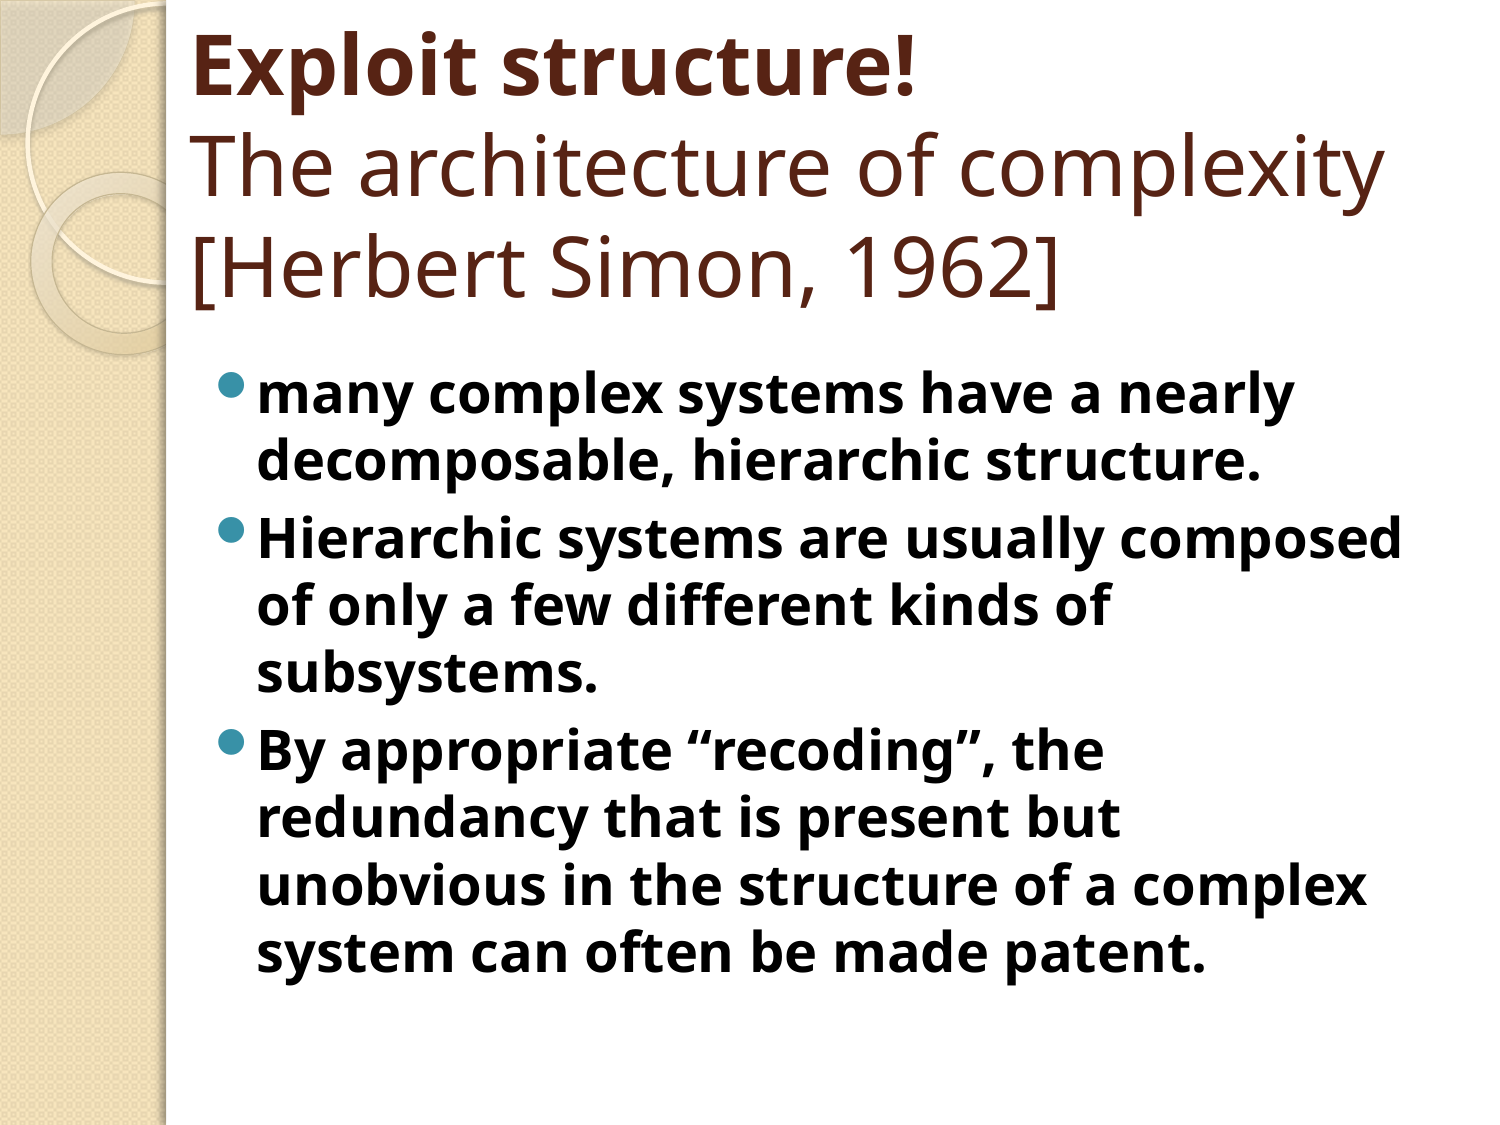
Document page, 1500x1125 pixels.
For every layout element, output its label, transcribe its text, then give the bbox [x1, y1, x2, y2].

title Exploit structure! The architecture of complexity [Herbert Simon, 1962] [174, 0, 1425, 325]
list many complex systems have a nearly decomposable, hierarchic structure. Hierarchic systems are usually composed of only a few different kinds of subsystems. By appropriate “recoding”, the redundancy that is present but unobvious in the structure of a complex system can often be made patent. [187, 350, 1425, 1005]
